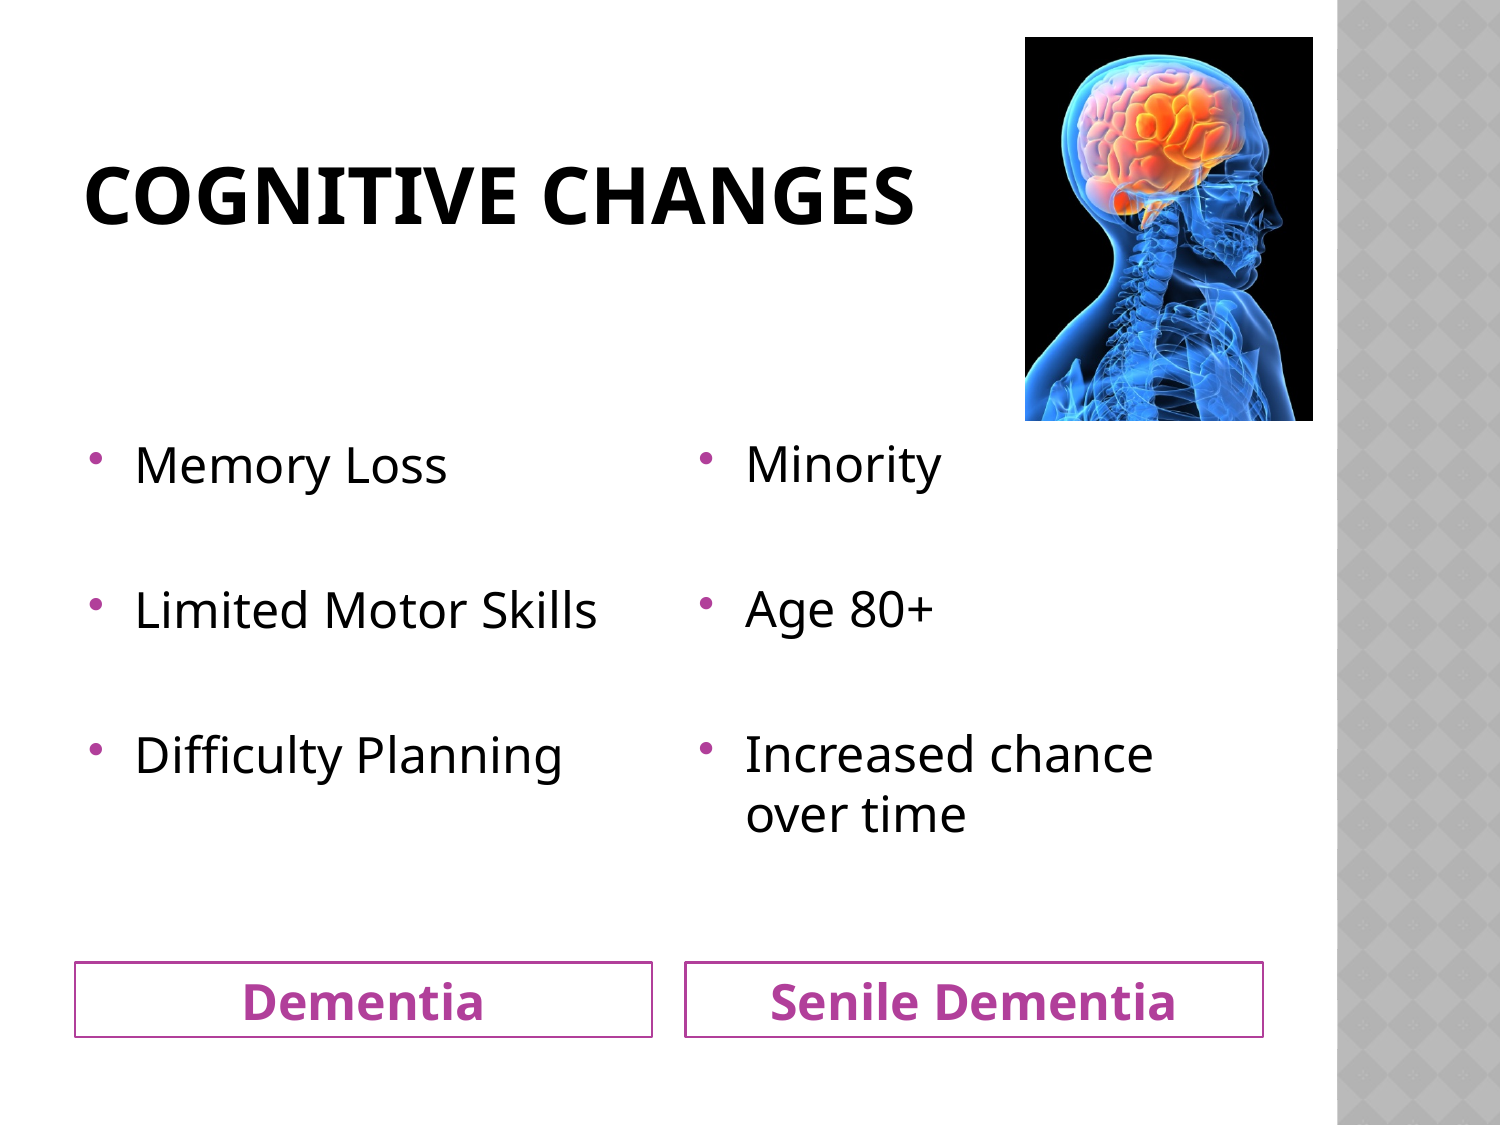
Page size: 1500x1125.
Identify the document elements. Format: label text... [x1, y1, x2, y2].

list Memory Loss Limited Motor Skills Difficulty Planning [75, 280, 653, 956]
list Senile Dementia [684, 961, 1264, 1038]
list Minority Age 80+ Increased chance over time [685, 425, 1263, 956]
title Cognitive Changes [75, 52, 1018, 240]
list Dementia [74, 961, 653, 1038]
picture [1024, 37, 1313, 422]
